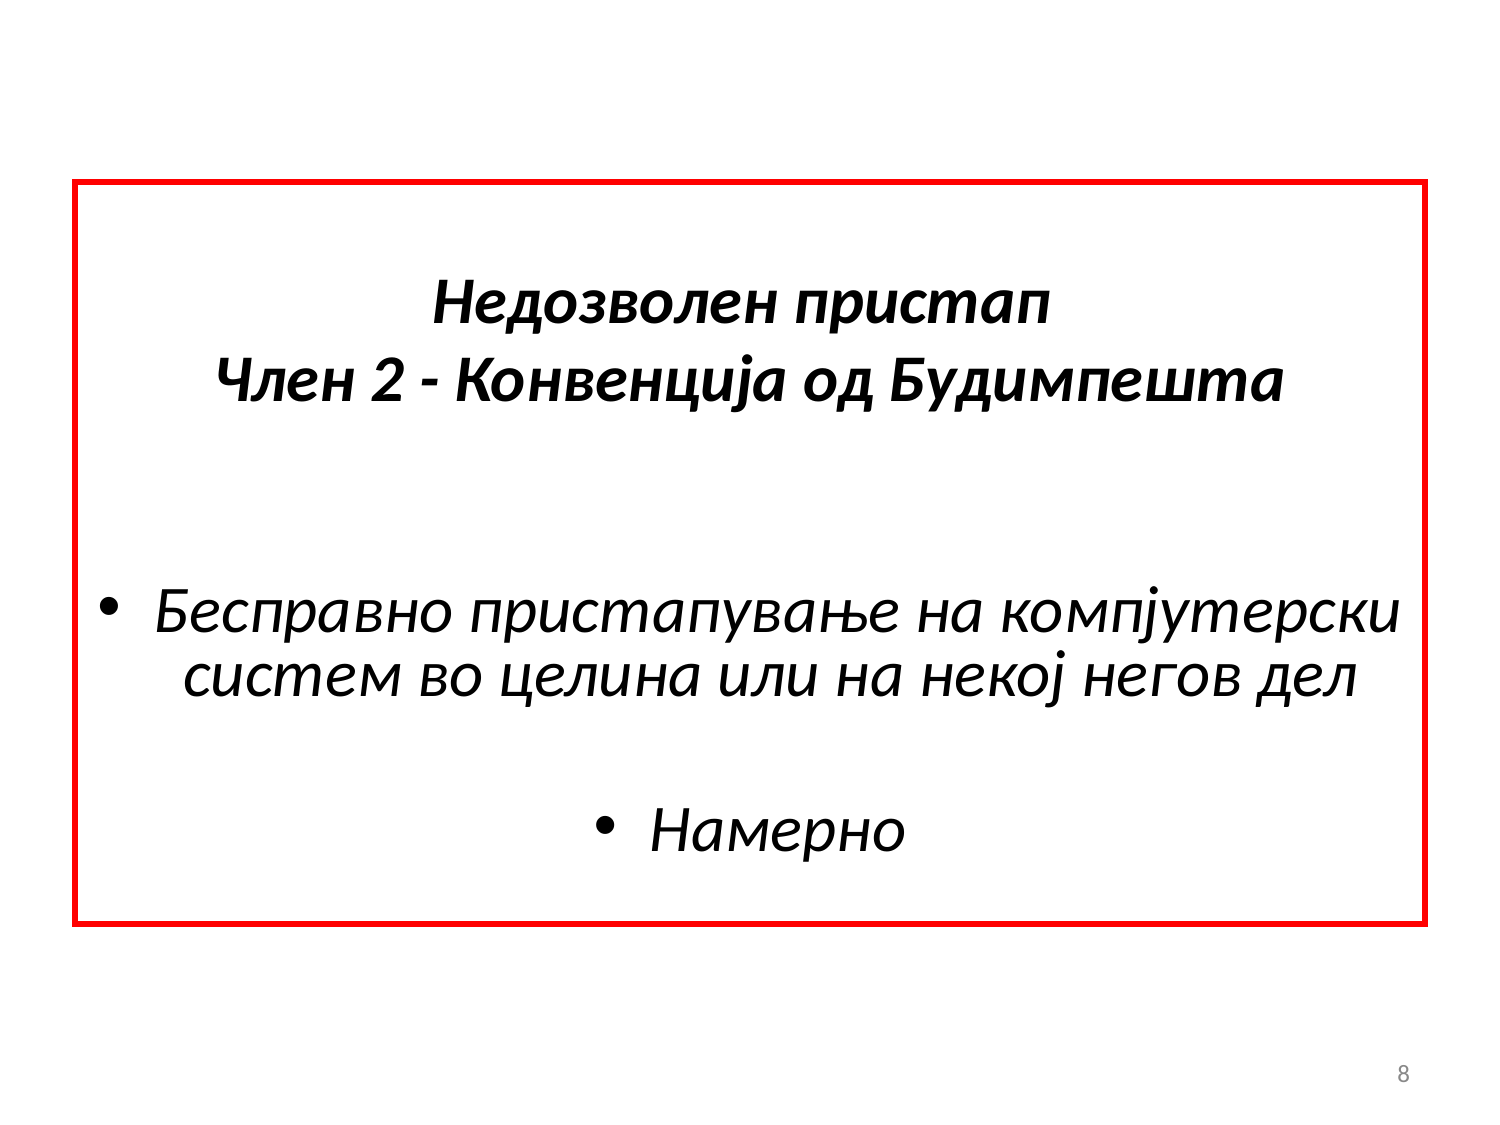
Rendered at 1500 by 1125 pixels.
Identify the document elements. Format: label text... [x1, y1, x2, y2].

slide_number 8 [1074, 1042, 1425, 1103]
list Недозволен пристап Член 2 - Конвенција од Будимпешта Бесправно пристапување на компјутерски систем во целина или на некој негов дел Намерно [75, 181, 1425, 925]
